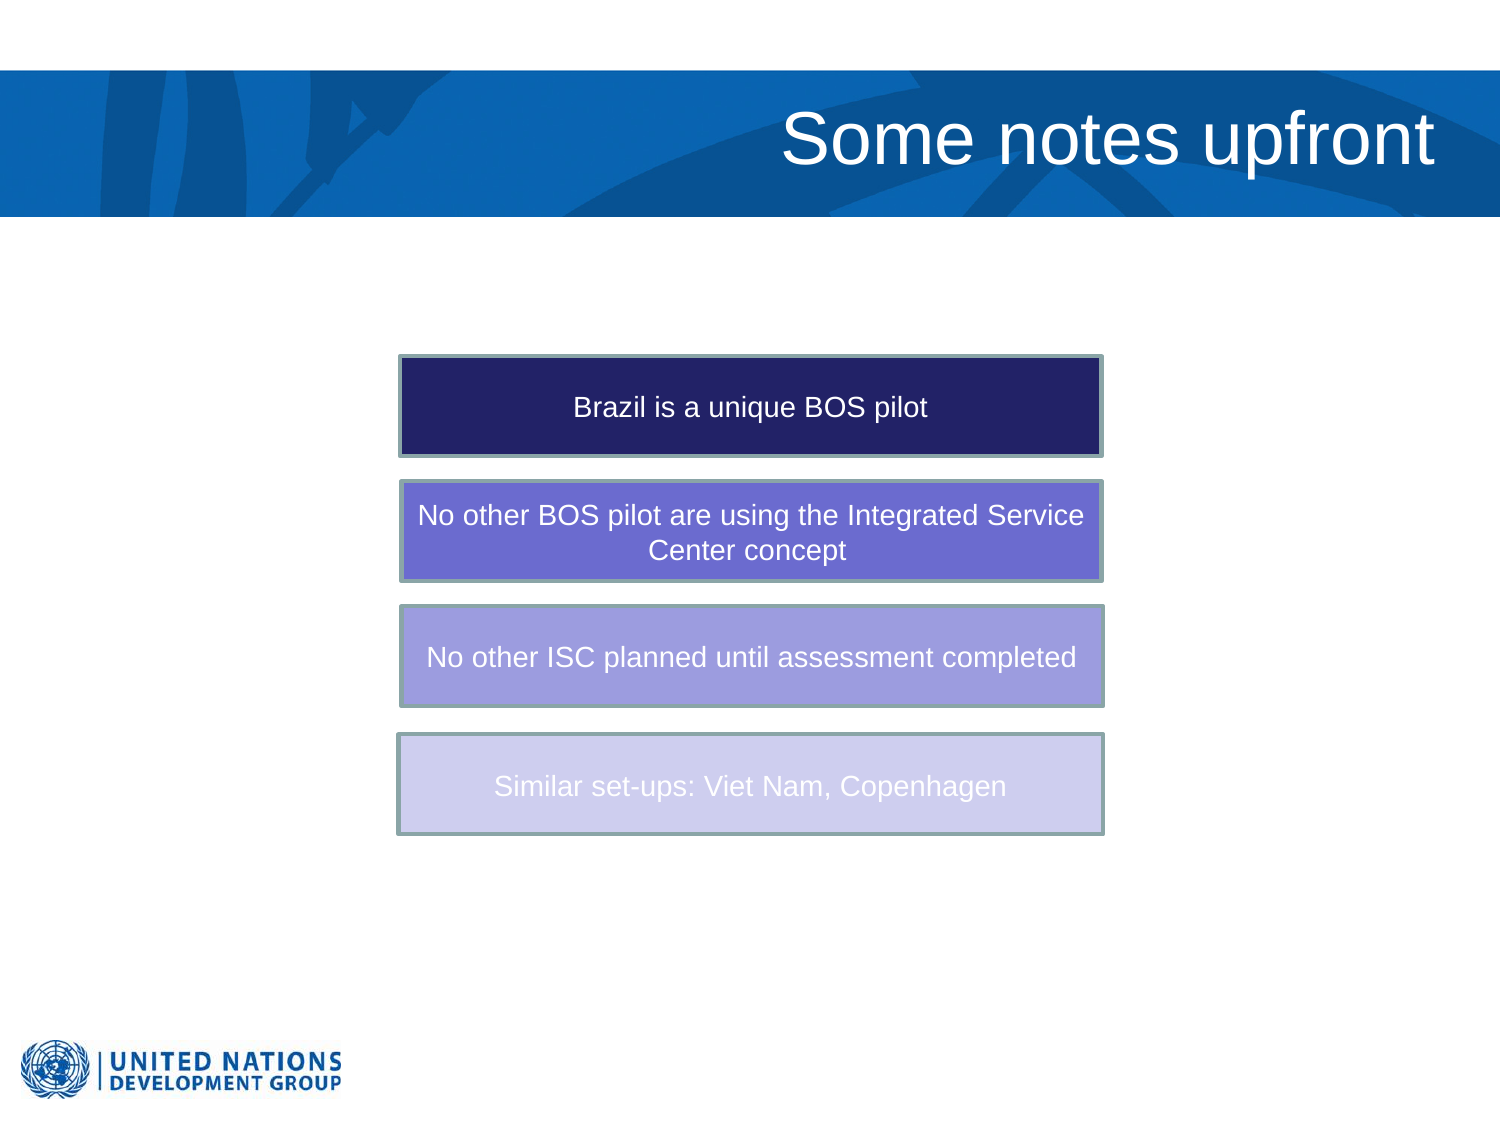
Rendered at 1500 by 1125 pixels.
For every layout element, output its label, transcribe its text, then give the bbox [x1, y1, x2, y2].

picture [0, 70, 1500, 217]
picture [21, 1040, 341, 1099]
text_box No other ISC planned until assessment completed [399, 604, 1105, 708]
text_box Brazil is a unique BOS pilot [398, 354, 1104, 458]
text_box Similar set-ups: Viet Nam, Copenhagen [396, 732, 1105, 836]
title Some notes upfront [100, 76, 1451, 194]
text_box No other BOS pilot are using the Integrated Service Center concept [399, 479, 1104, 583]
